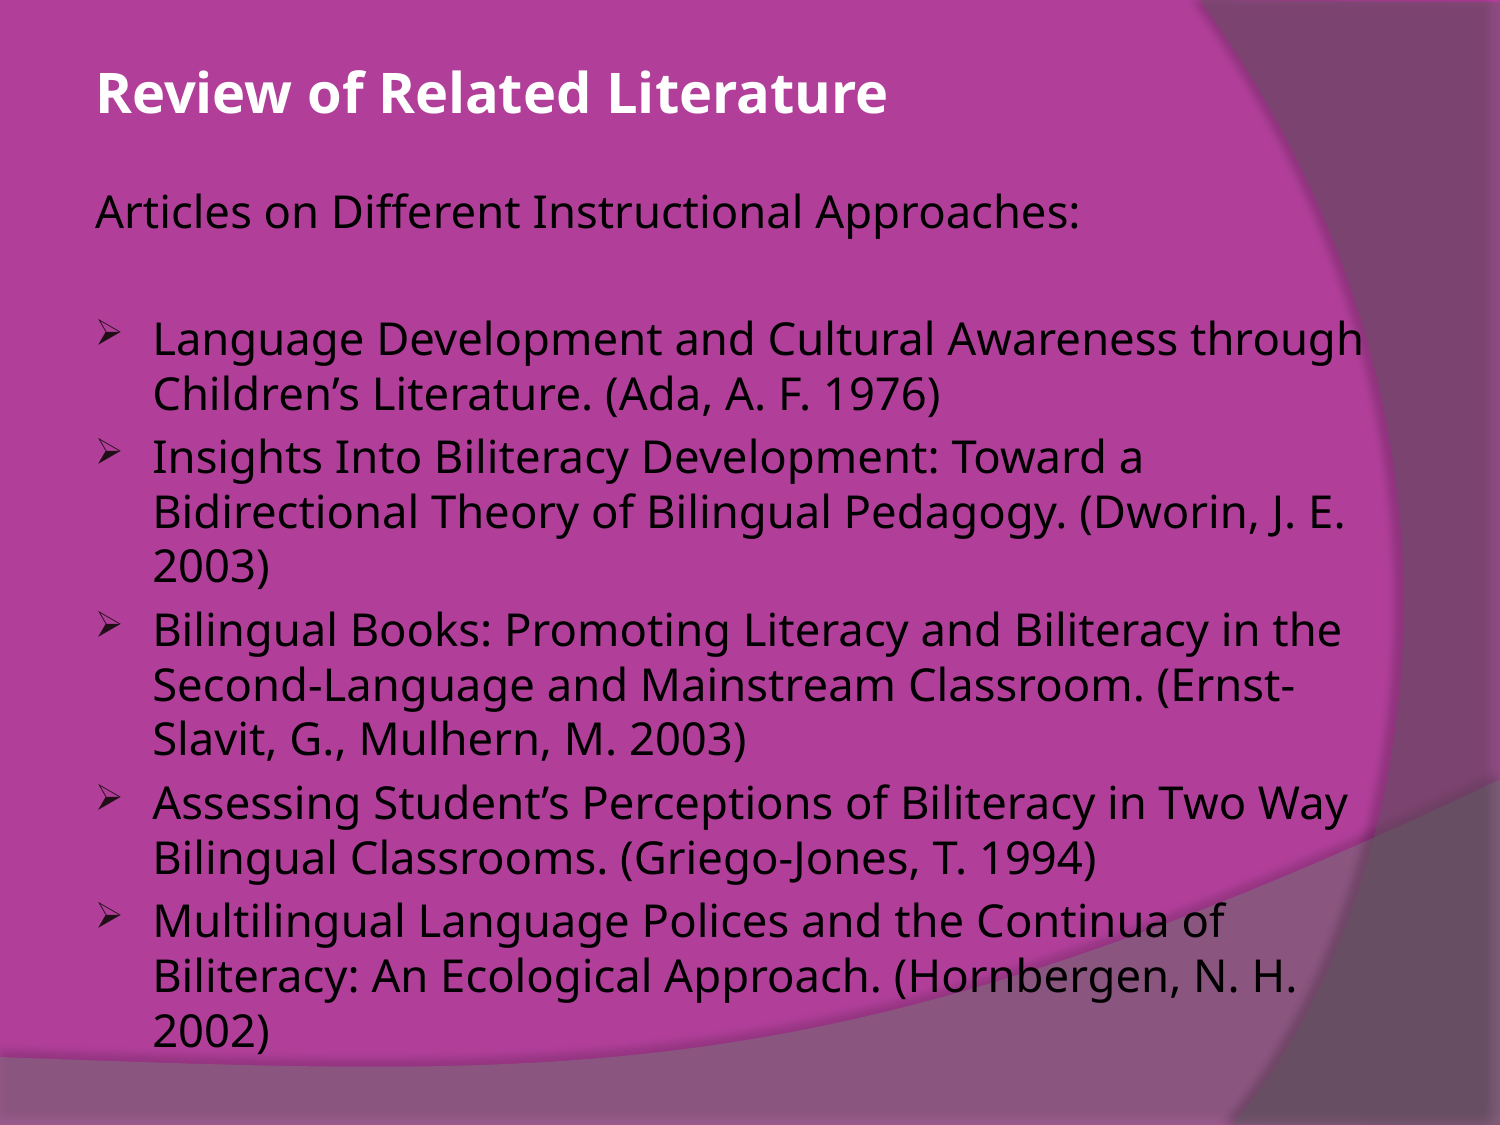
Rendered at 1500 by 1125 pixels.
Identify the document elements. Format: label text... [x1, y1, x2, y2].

list Review of Related Literature Articles on Different Instructional Approaches: Language Development and Cultural Awareness through Children’s Literature. (Ada, A. F. 1976) Insights Into Biliteracy Development: Toward a Bidirectional Theory of Bilingual Pedagogy. (Dworin, J. E. 2003) Bilingual Books: Promoting Literacy and Biliteracy in the Second-Language and Mainstream Classroom. (Ernst-Slavit, G., Mulhern, M. 2003) Assessing Student’s Perceptions of Biliteracy in Two Way Bilingual Classrooms. (Griego-Jones, T. 1994) Multilingual Language Polices and the Continua of Biliteracy: An Ecological Approach. (Hornbergen, N. H. 2002) [75, 50, 1413, 1075]
